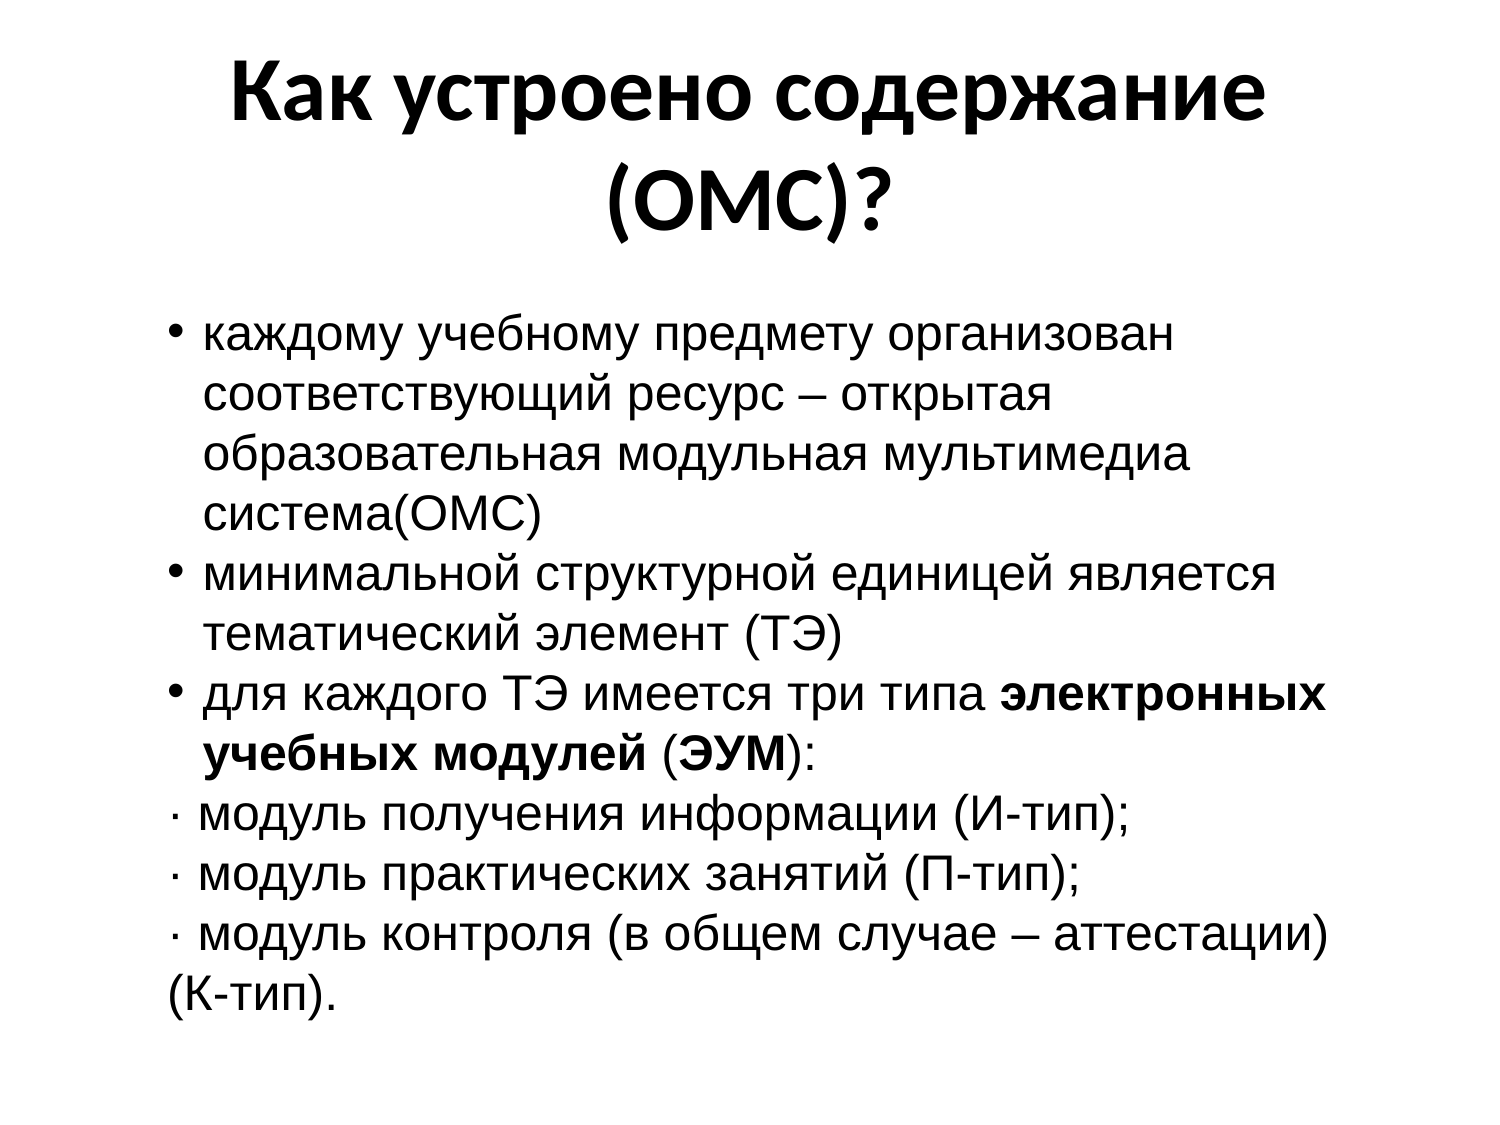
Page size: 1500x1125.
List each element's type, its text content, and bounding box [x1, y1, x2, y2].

text_box каждому учебному предмету организован соответствующий ресурс – открытая образовательная модульная мультимедиа система(ОМС) минимальной структурной единицей является тематический элемент (ТЭ) для каждого ТЭ имеется три типа электронных учебных модулей (ЭУМ): · модуль получения информации (И-тип); · модуль практических занятий (П-тип); · модуль контроля (в общем случае – аттестации) (К-тип). [152, 292, 1372, 1125]
title Как устроено содержание (ОМС)? [74, 44, 1426, 233]
